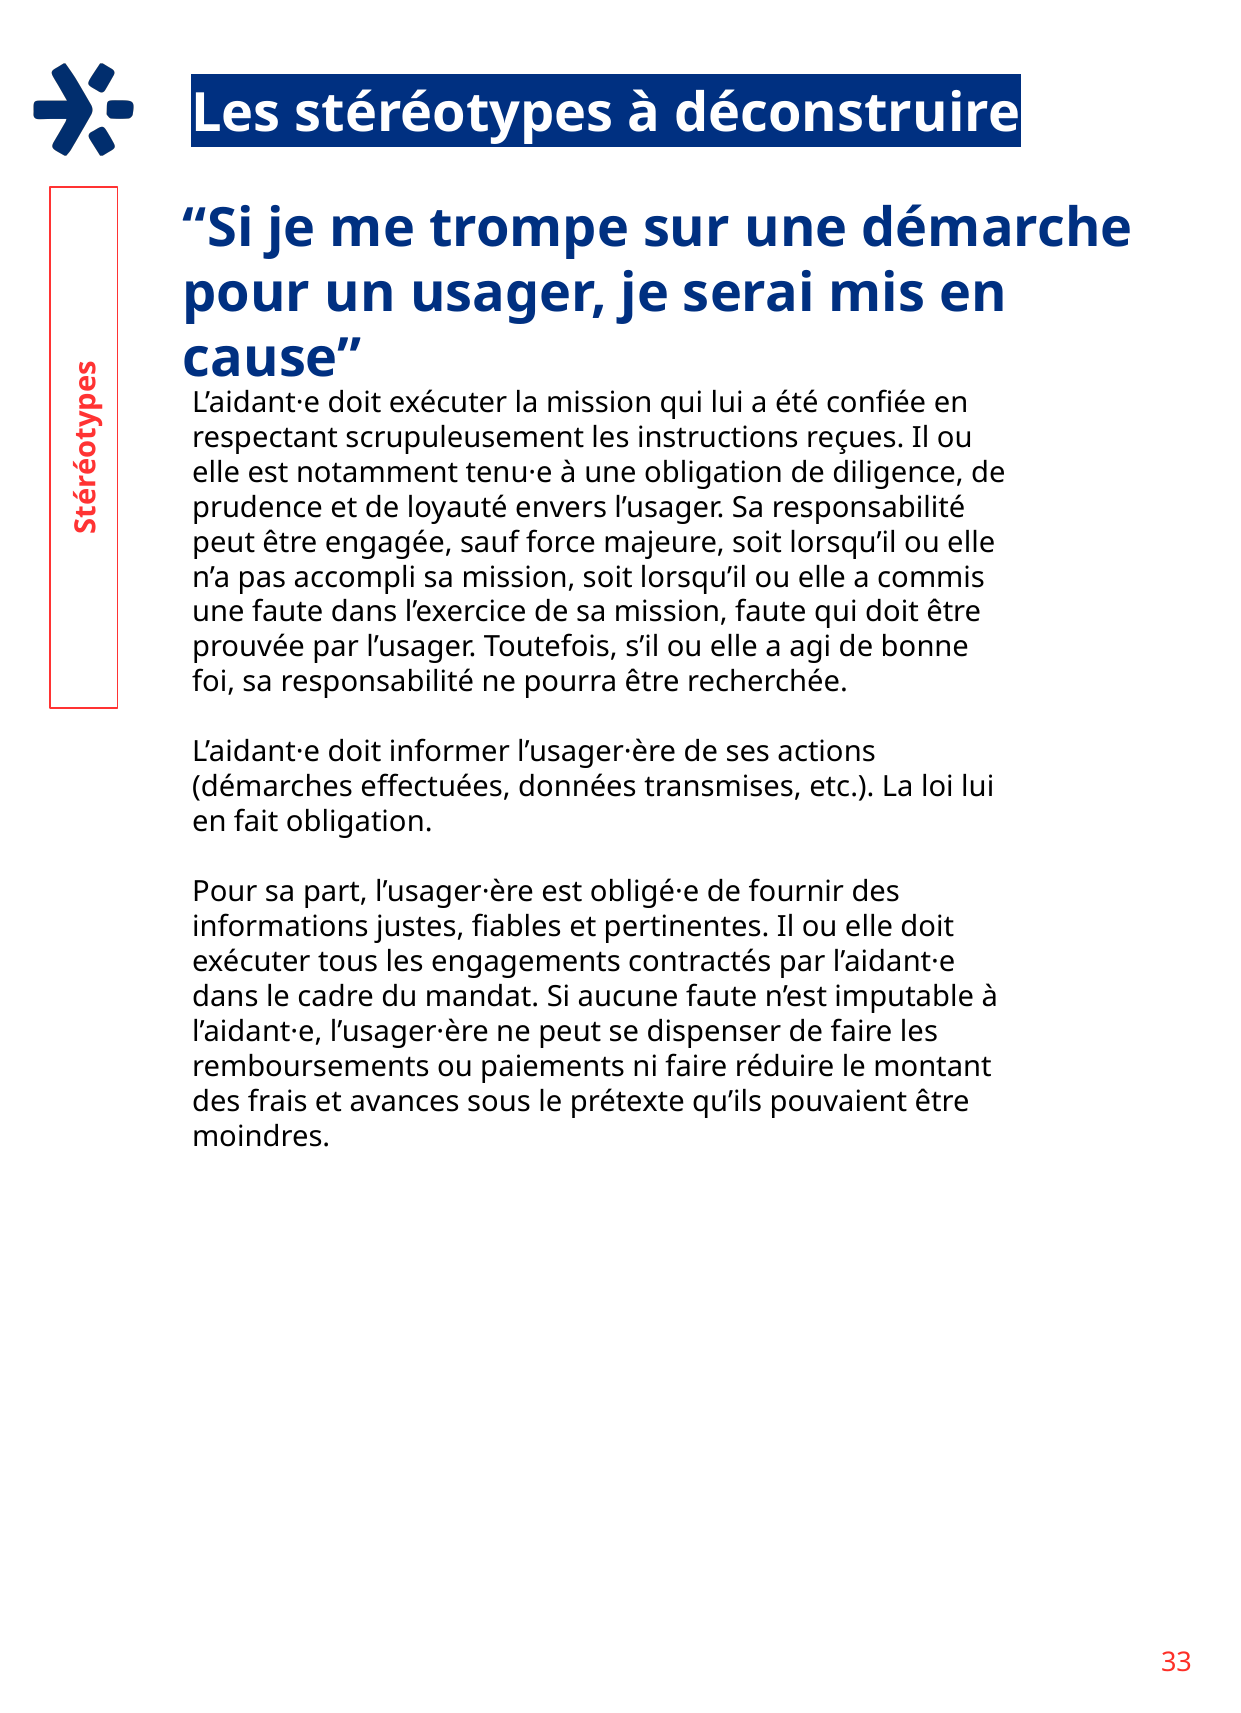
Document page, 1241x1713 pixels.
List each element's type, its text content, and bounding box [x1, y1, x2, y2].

text_box “Si je me trompe sur une démarche pour un usager, je serai mis en cause” [177, 187, 1157, 394]
text_box L’aidant·e doit exécuter la mission qui lui a été confiée en respectant scrupuleusement les instructions reçues. Il ou elle est notamment tenu·e à une obligation de diligence, de prudence et de loyauté envers l’usager. Sa responsabilité peut être engagée, sauf force majeure, soit lorsqu’il ou elle n’a pas accompli sa mission, soit lorsqu’il ou elle a commis une faute dans l’exercice de sa mission, faute qui doit être prouvée par l’usager. Toutefois, s’il ou elle a agi de bonne foi, sa responsabilité ne pourra être recherchée. L’aidant·e doit informer l’usager·ère de ses actions (démarches effectuées, données transmises, etc.). La loi lui en fait obligation. Pour sa part, l’usager·ère est obligé·e de fournir des informations justes, fiables et pertinentes. Il ou elle doit exécuter tous les engagements contractés par l’aidant·e dans le cadre du mandat. Si aucune faute n’est imputable à l’aidant·e, l’usager·ère ne peut se dispenser de faire les remboursements ou paiements ni faire réduire le montant des frais et avances sous le prétexte qu’ils pouvaient être moindres. [177, 368, 1035, 1168]
text_box Stéréotypes [49, 187, 118, 709]
slide_number ‹#› [1136, 1621, 1211, 1705]
picture [32, 61, 135, 157]
text_box Les stéréotypes à déconstruire [185, 71, 1241, 148]
